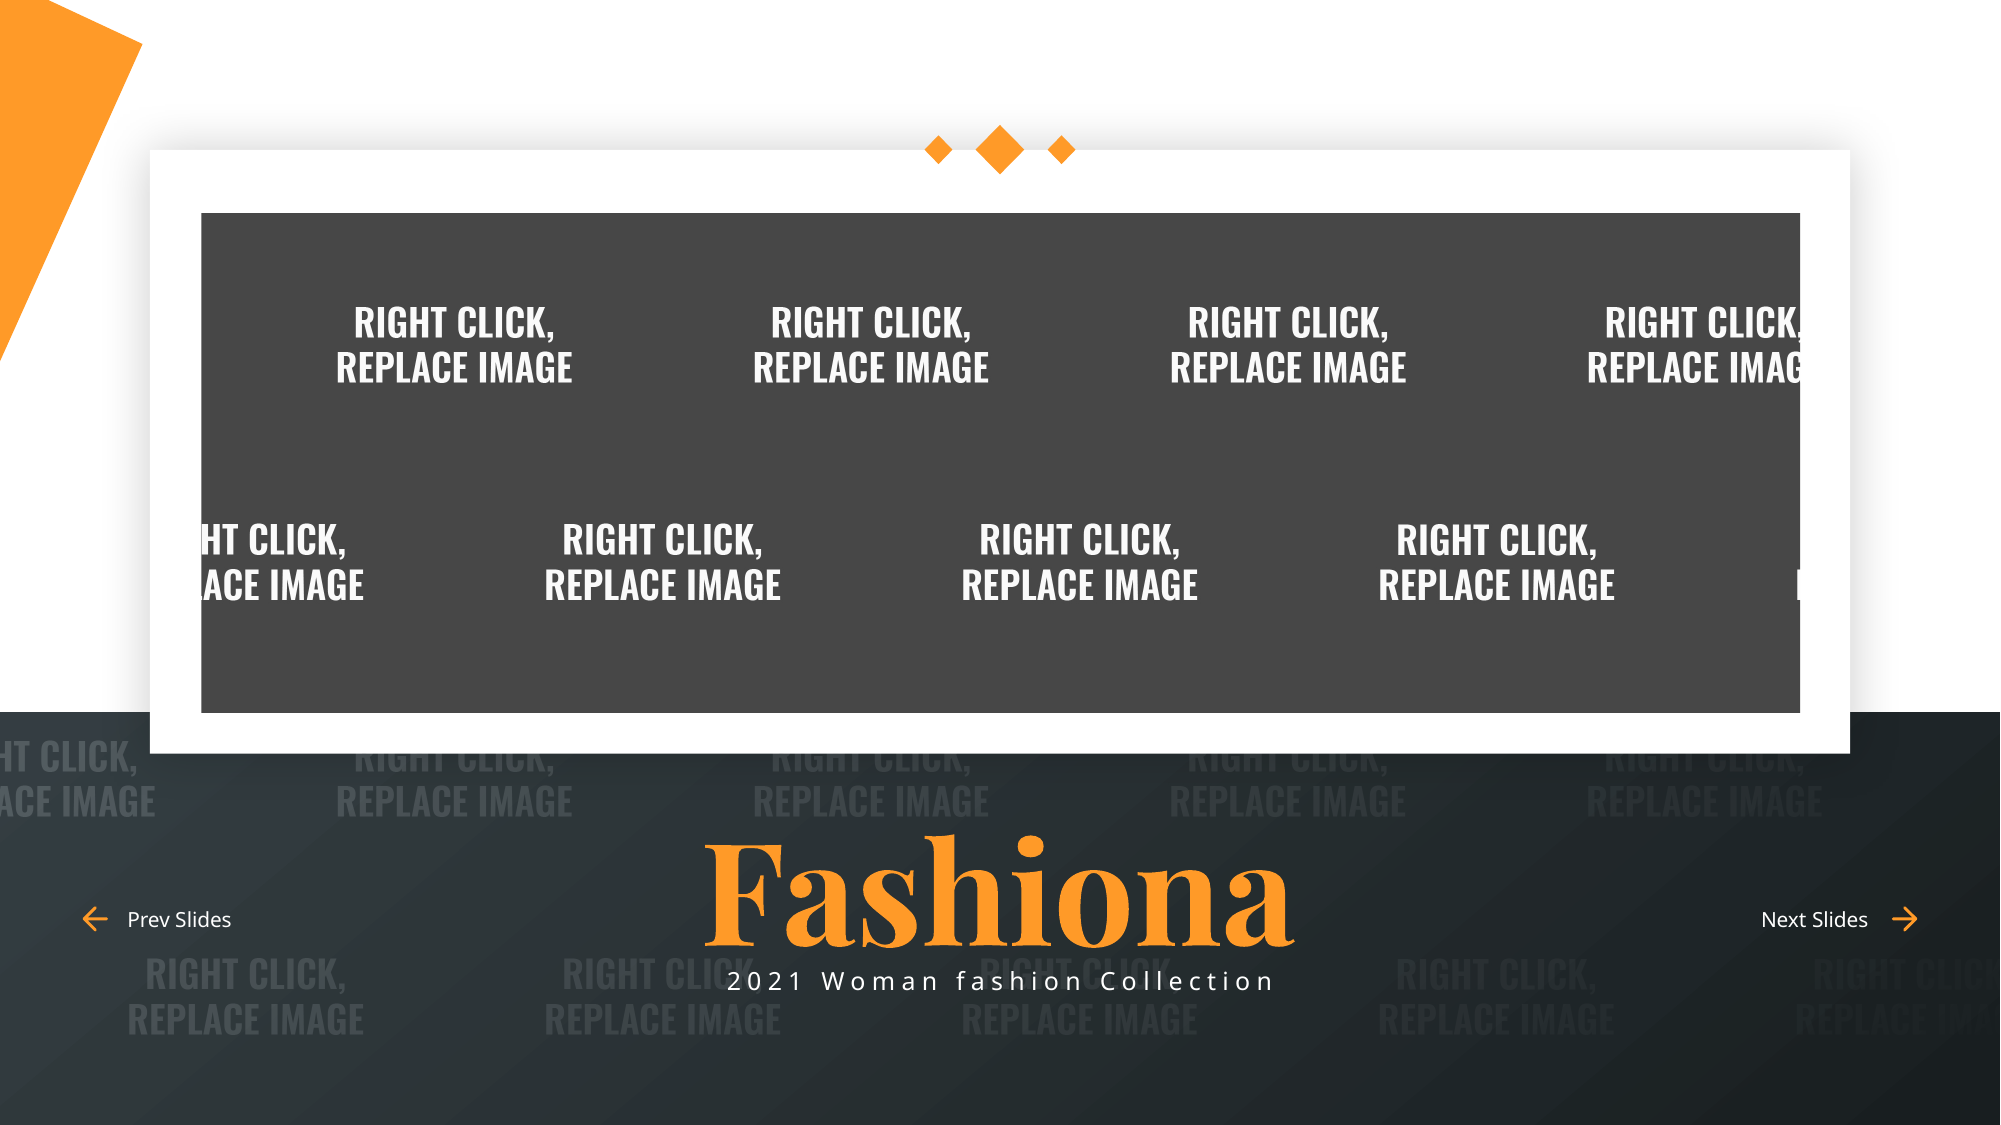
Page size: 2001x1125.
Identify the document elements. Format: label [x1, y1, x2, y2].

text_box [0, 0, 144, 362]
text_box [149, 149, 1851, 712]
picture [0, 213, 2000, 1125]
text_box [924, 124, 1076, 175]
text_box [705, 834, 1295, 948]
